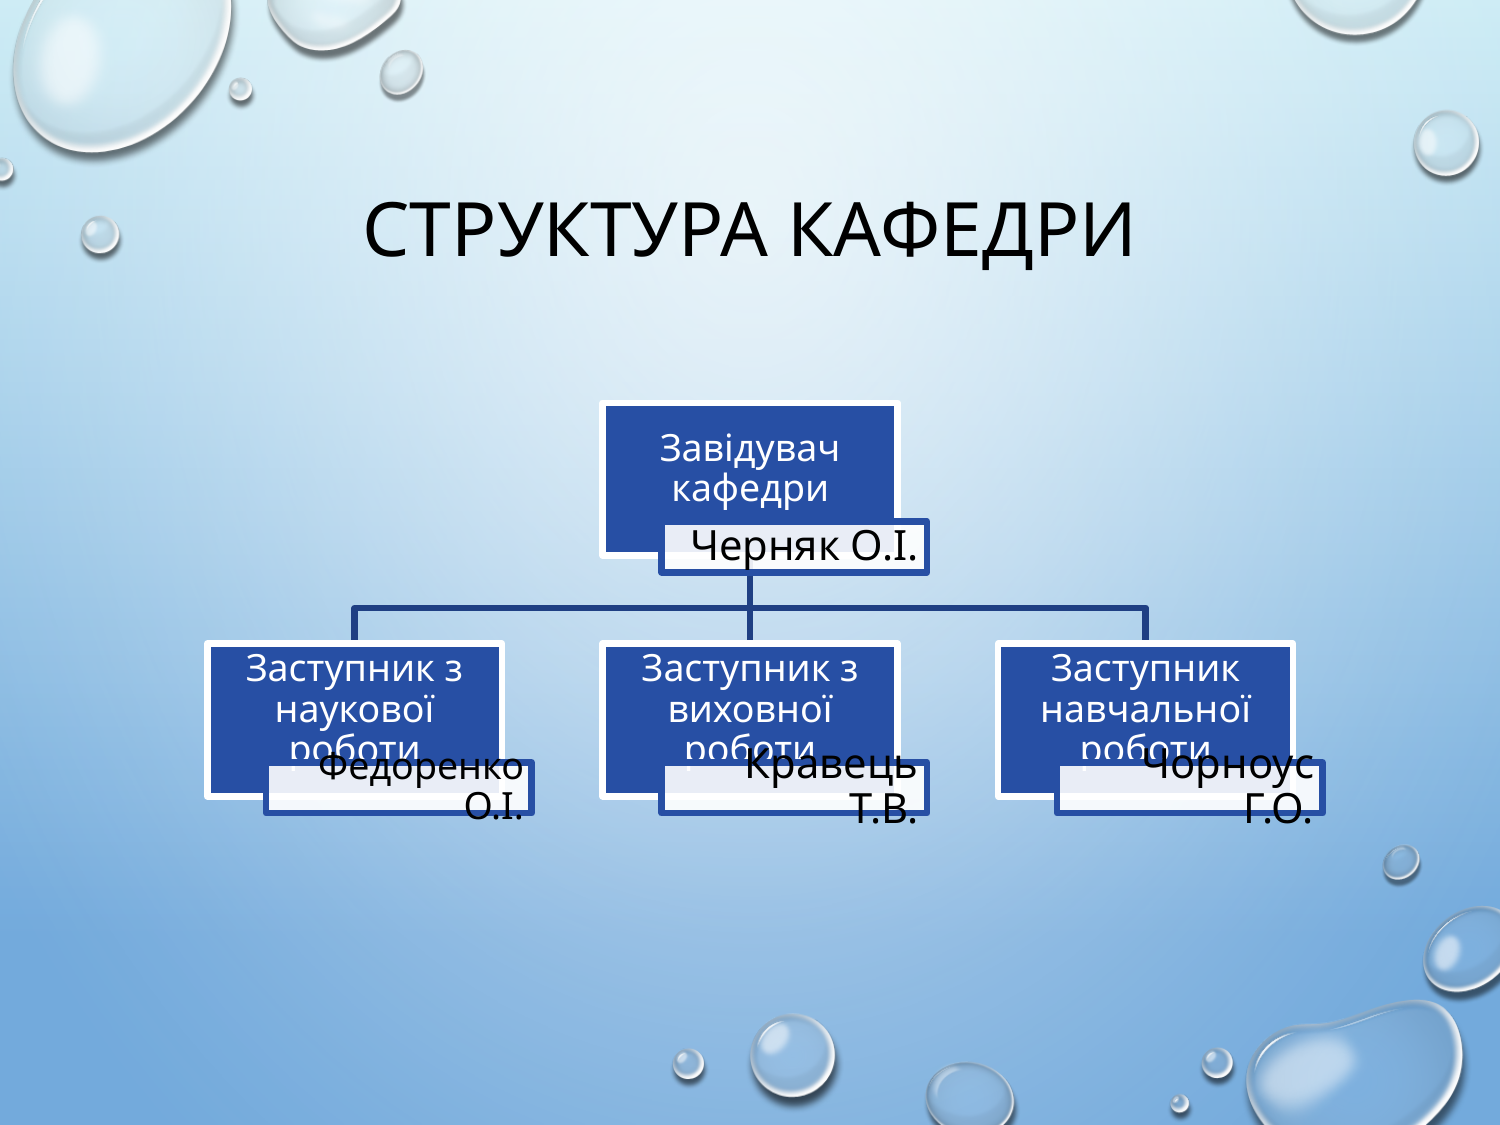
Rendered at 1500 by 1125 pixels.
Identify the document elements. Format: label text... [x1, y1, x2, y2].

picture [0, 0, 1500, 1125]
title Структура кафедри [112, 101, 1388, 364]
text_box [195, 216, 1335, 1000]
